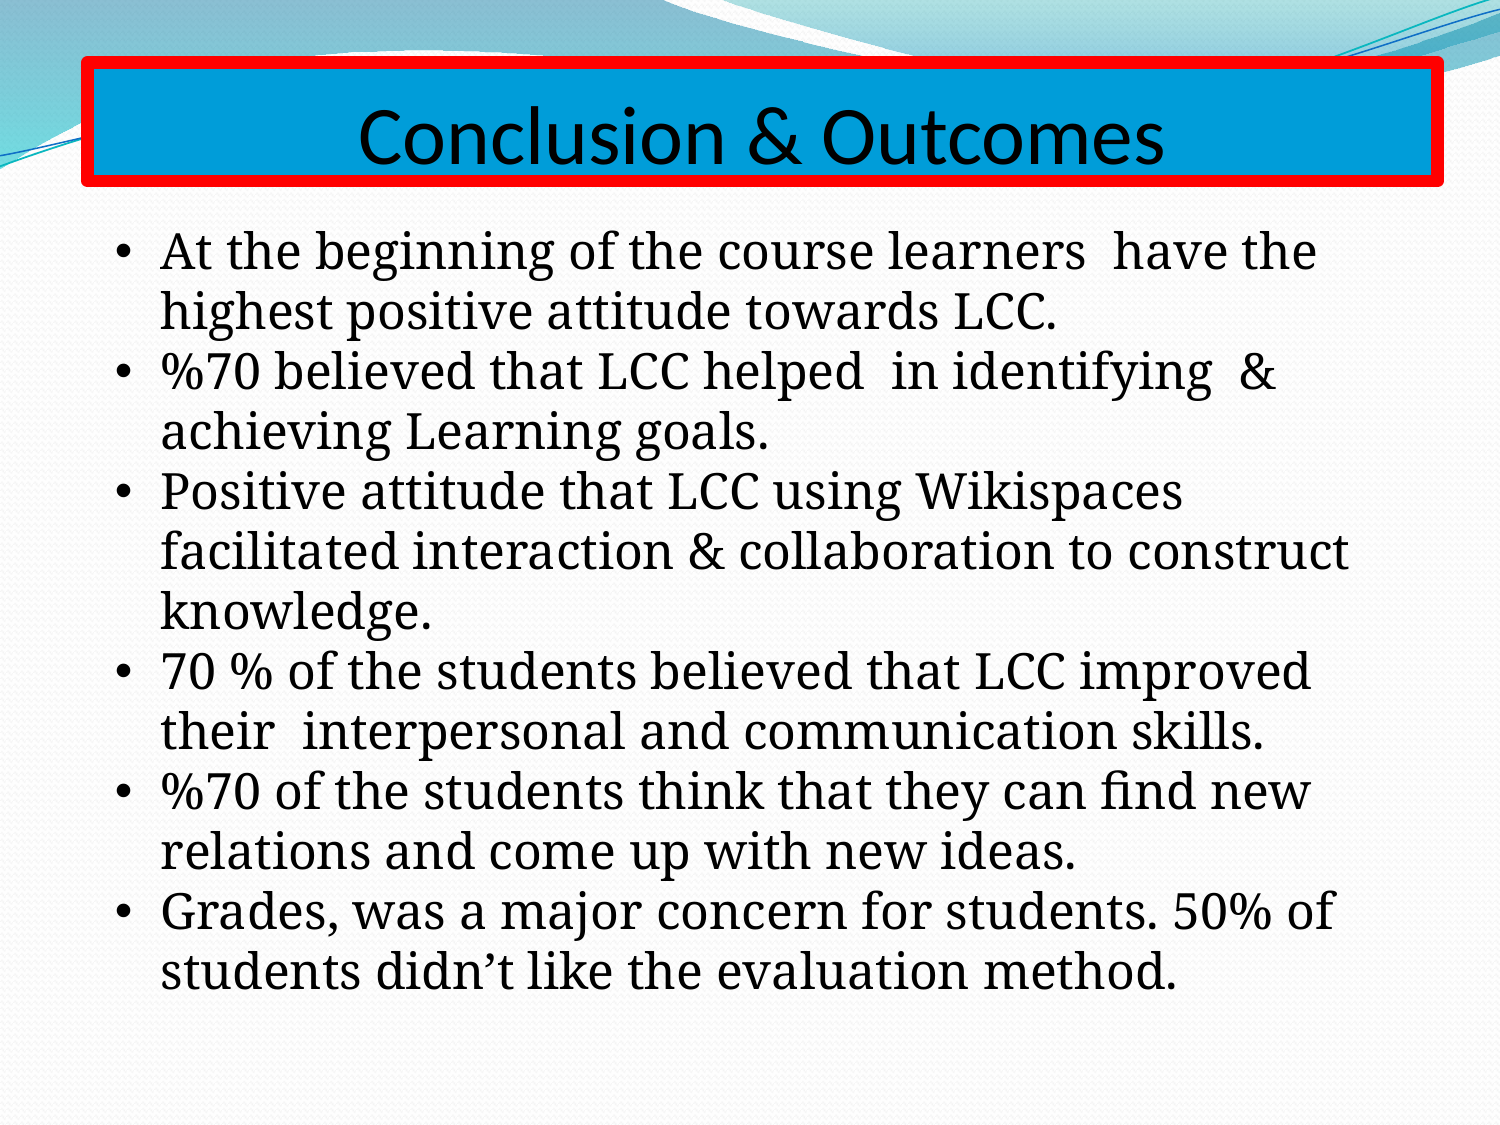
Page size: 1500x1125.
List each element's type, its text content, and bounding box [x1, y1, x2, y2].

title Conclusion & Outcomes [87, 62, 1438, 182]
text_box At the beginning of the course learners have the highest positive attitude towards LCC. %70 believed that LCC helped in identifying & achieving Learning goals. Positive attitude that LCC using Wikispaces facilitated interaction & collaboration to construct knowledge. 70 % of the students believed that LCC improved their interpersonal and communication skills. %70 of the students think that they can find new relations and come up with new ideas. Grades, was a major concern for students. 50% of students didn’t like the evaluation method. [99, 212, 1425, 1058]
